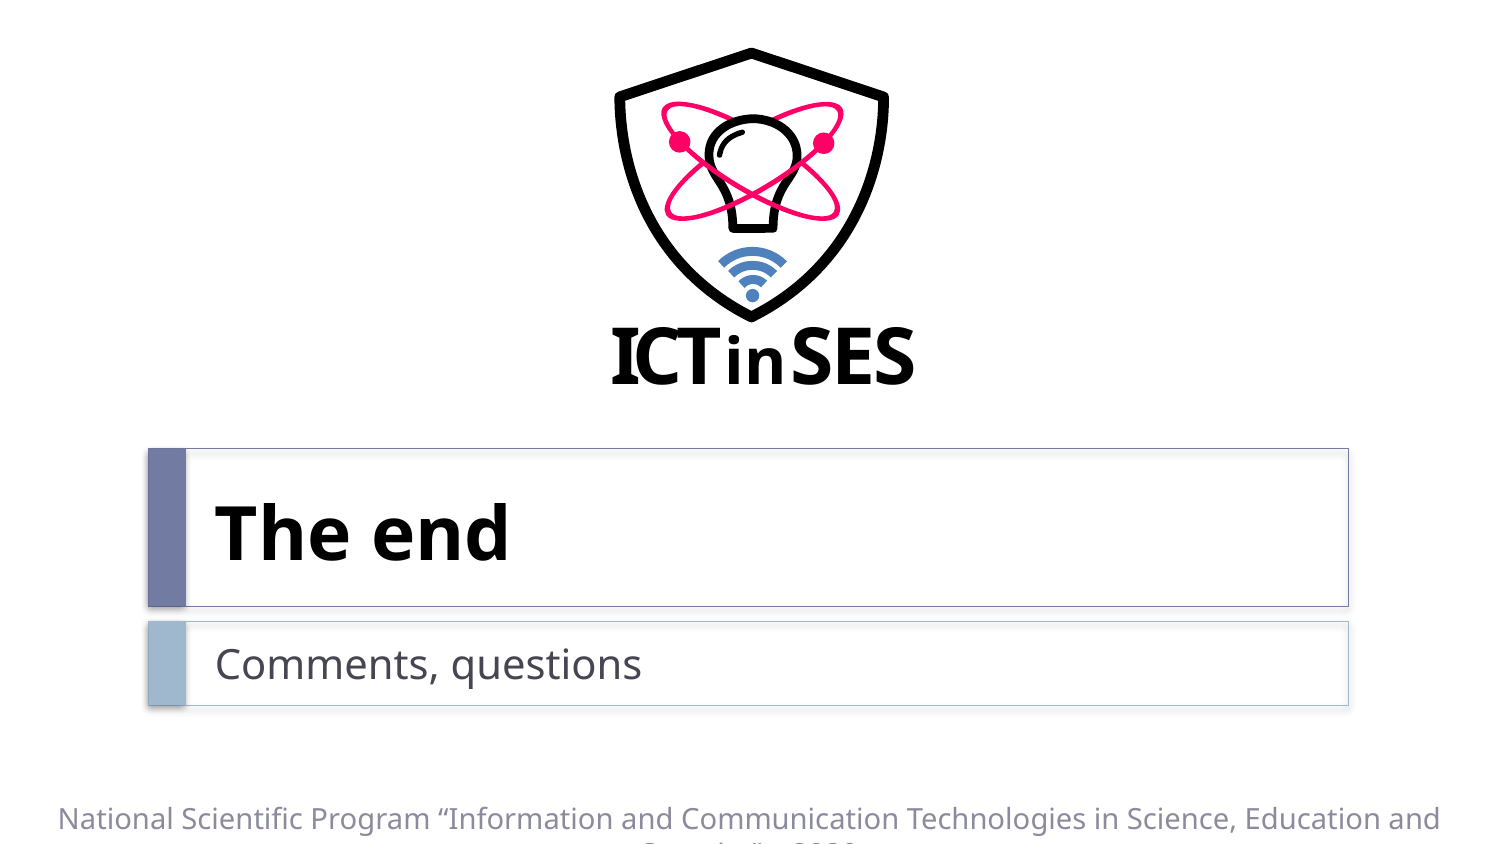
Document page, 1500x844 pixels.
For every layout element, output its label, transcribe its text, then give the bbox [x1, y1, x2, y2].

title The end [200, 478, 1325, 600]
subtitle Comments, questions [200, 630, 1325, 697]
